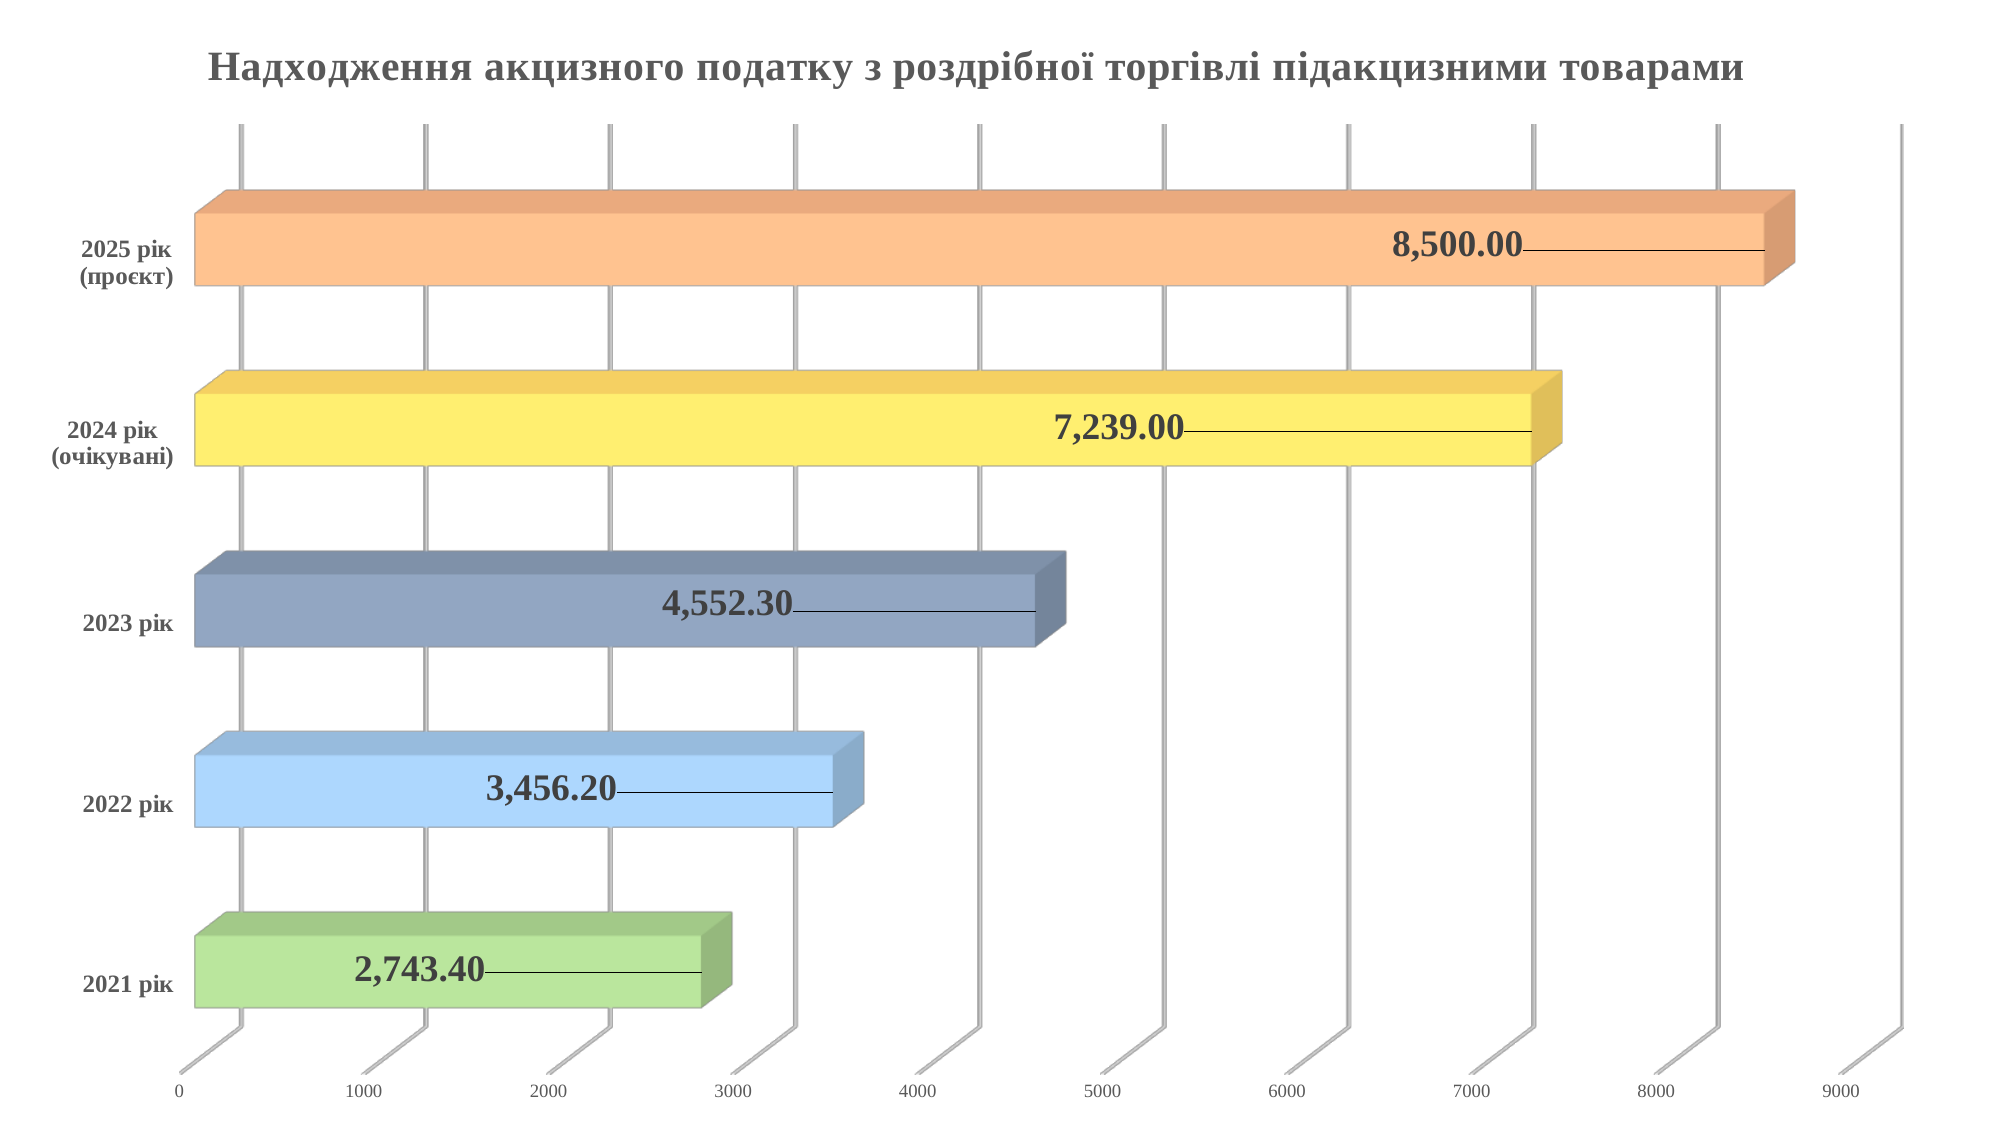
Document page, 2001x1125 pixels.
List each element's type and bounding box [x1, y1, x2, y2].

chart [0, 0, 1955, 1125]
